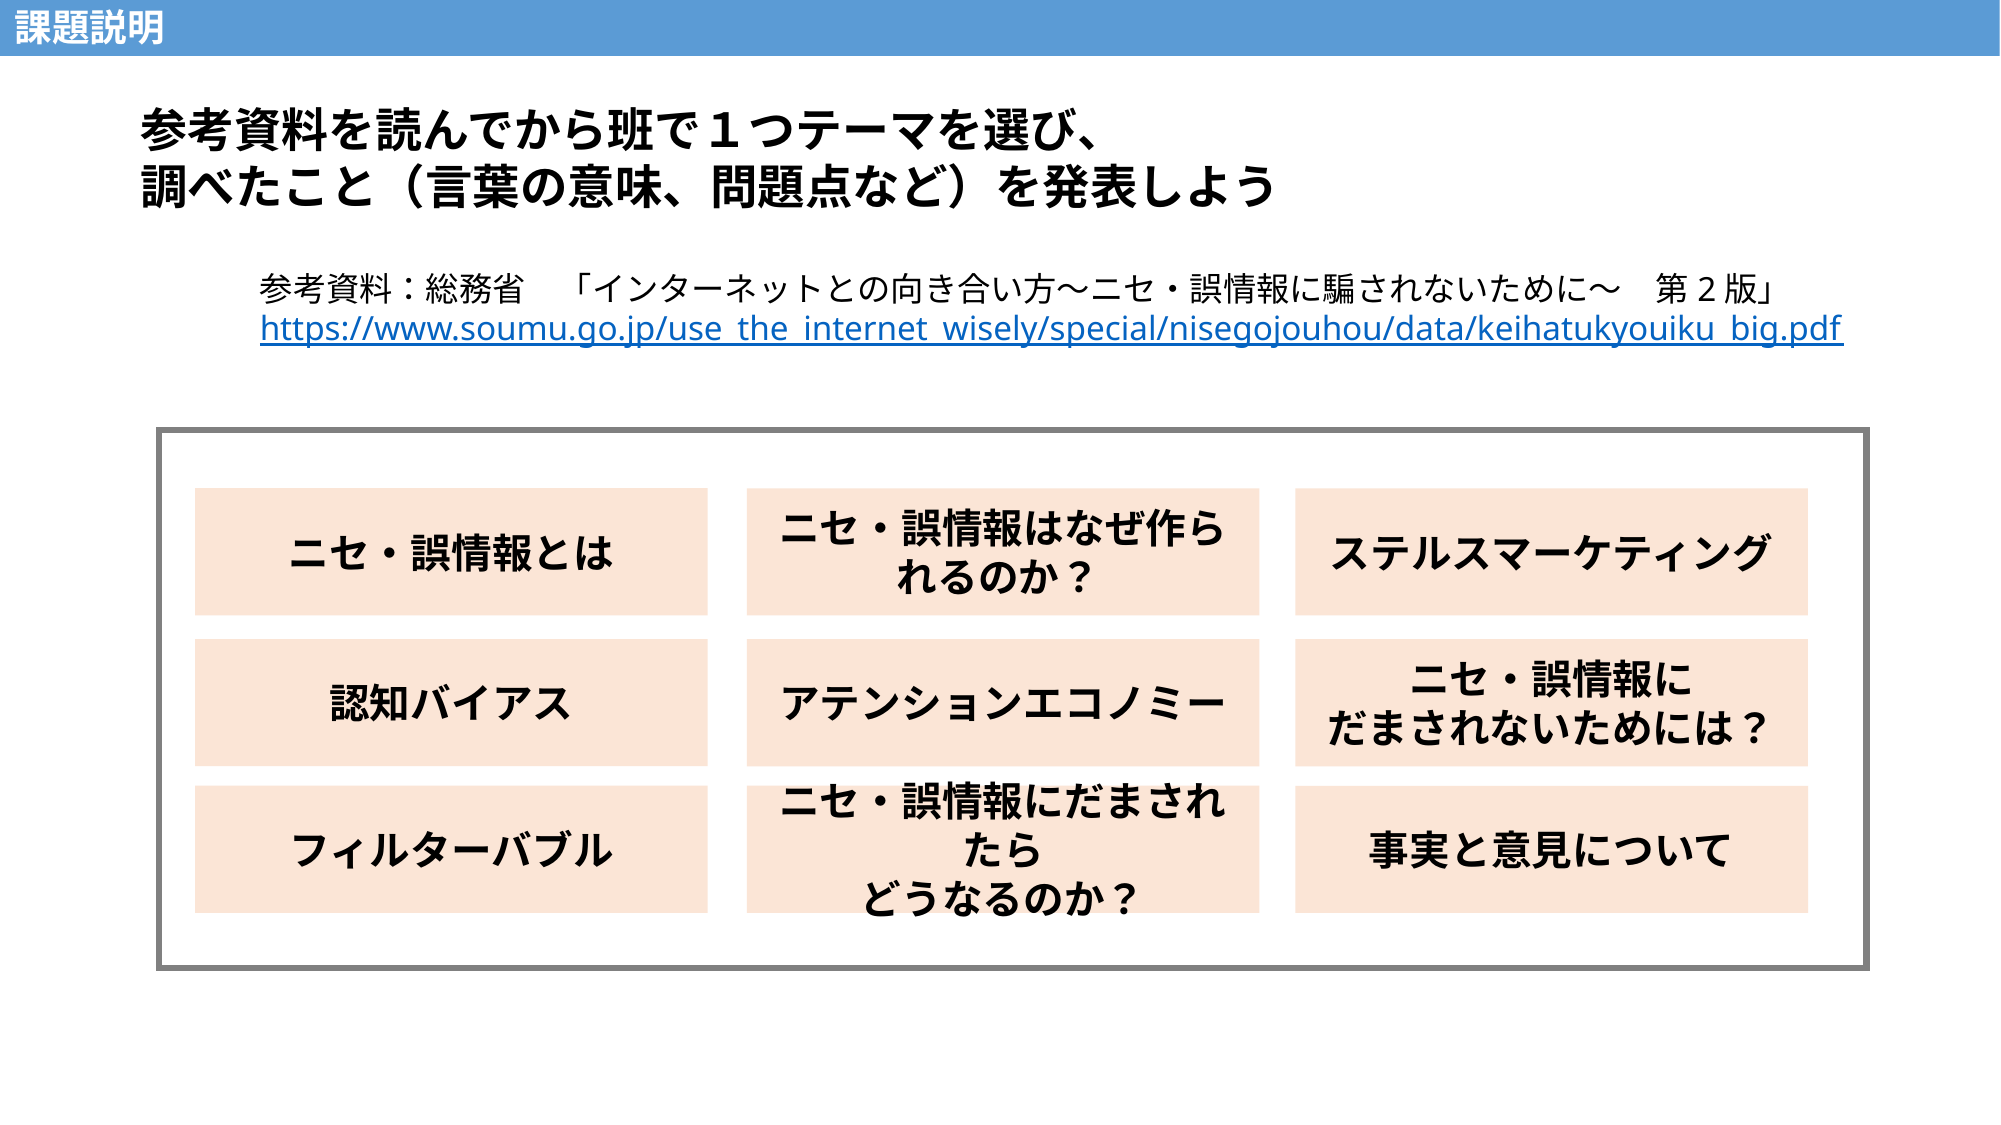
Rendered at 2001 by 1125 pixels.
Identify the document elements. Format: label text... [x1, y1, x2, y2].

text_box ニセ・誤情報に だまされないためには？ [1295, 639, 1808, 767]
text_box 参考資料：総務省 「インターネットとの向き合い方～ニセ・誤情報に騙されないために～ 第2版」 https://www.soumu.go.jp/use_the_internet_wisely/special/nisegojouhou/data/keihatukyouiku_big.pdf [245, 260, 1888, 406]
text_box ニセ・誤情報とは [195, 488, 708, 616]
text_box [158, 429, 1867, 969]
text_box フィルターバブル [195, 785, 708, 913]
text_box アテンションエコノミー [746, 639, 1260, 767]
text_box 参考資料を読んでから班で１つテーマを選び、 調べたこと（言葉の意味、問題点など）を発表しよう [125, 93, 1628, 222]
text_box 認知バイアス [195, 639, 708, 767]
text_box 課題説明 [0, 0, 2000, 57]
text_box 事実と意見について [1295, 785, 1809, 913]
text_box ステルスマーケティング [1295, 488, 1808, 616]
text_box ニセ・誤情報にだまされたら どうなるのか？ [746, 785, 1260, 913]
text_box ニセ・誤情報はなぜ作られるのか？ [746, 488, 1260, 616]
